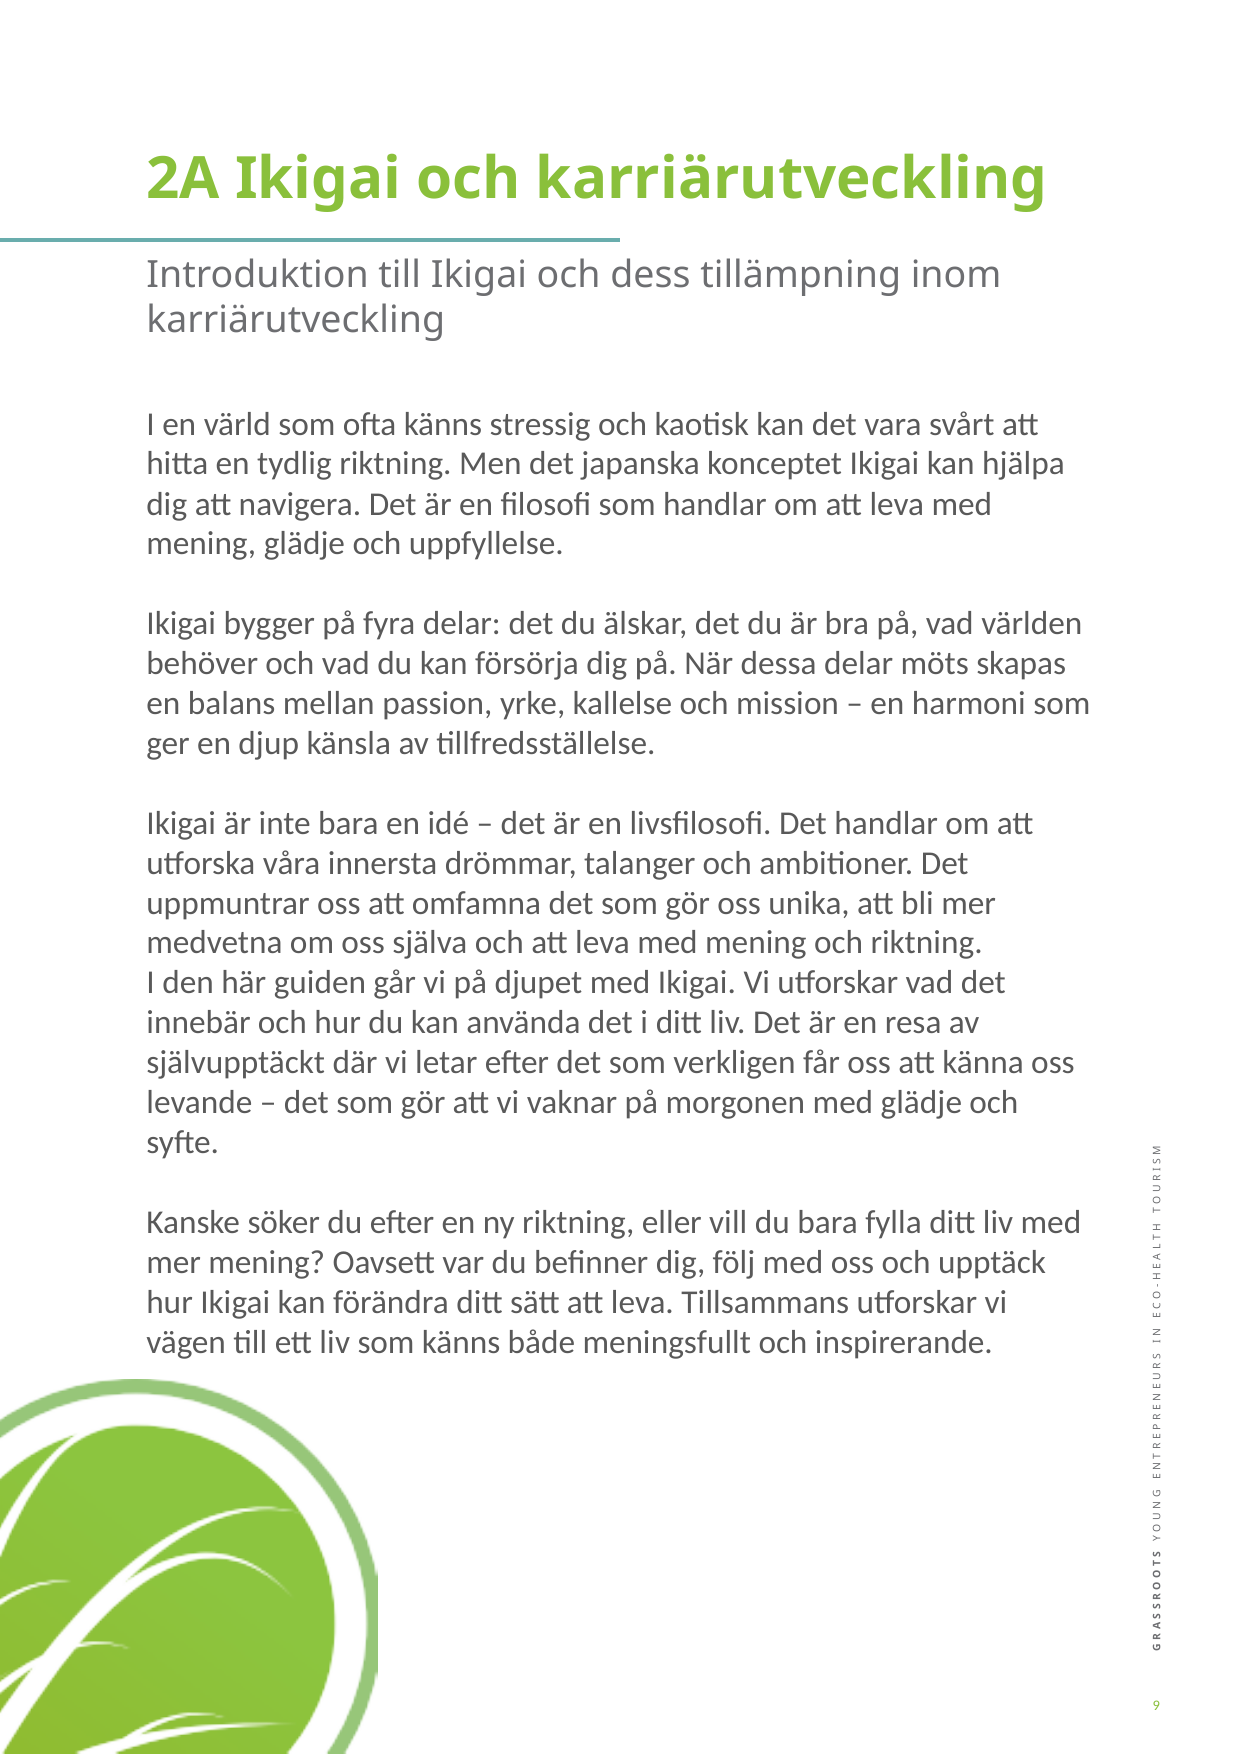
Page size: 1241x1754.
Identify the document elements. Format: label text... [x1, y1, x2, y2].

slide_number 9 [1125, 1666, 1187, 1743]
list 2A Ikigai och karriärutveckling [131, 132, 1109, 242]
list Introduktion till Ikigai och dess tillämpning inom karriärutveckling [131, 242, 1109, 371]
list I en värld som ofta känns stressig och kaotisk kan det vara svårt att hitta en tydlig riktning. Men det japanska konceptet Ikigai kan hjälpa dig att navigera. Det är en filosofi som handlar om att leva med mening, glädje och uppfyllelse. Ikigai bygger på fyra delar: det du älskar, det du är bra på, vad världen behöver och vad du kan försörja dig på. När dessa delar möts skapas en balans mellan passion, yrke, kallelse och mission – en harmoni som ger en djup känsla av tillfredsställelse. Ikigai är inte bara en idé – det är en livsfilosofi. Det handlar om att utforska våra innersta drömmar, talanger och ambitioner. Det uppmuntrar oss att omfamna det som gör oss unika, att bli mer medvetna om oss själva och att leva med mening och riktning. I den här guiden går vi på djupet med Ikigai. Vi utforskar vad det innebär och hur du kan använda det i ditt liv. Det är en resa av självupptäckt där vi letar efter det som verkligen får oss att känna oss levande – det som gör att vi vaknar på morgonen med glädje och syfte. Kanske söker du efter en ny riktning, eller vill du bara fylla ditt liv med mer mening? Oavsett var du befinner dig, följ med oss och upptäck hur Ikigai kan förändra ditt sätt att leva. Tillsammans utforskar vi vägen till ett liv som känns både meningsfullt och inspirerande. [131, 394, 1109, 1609]
